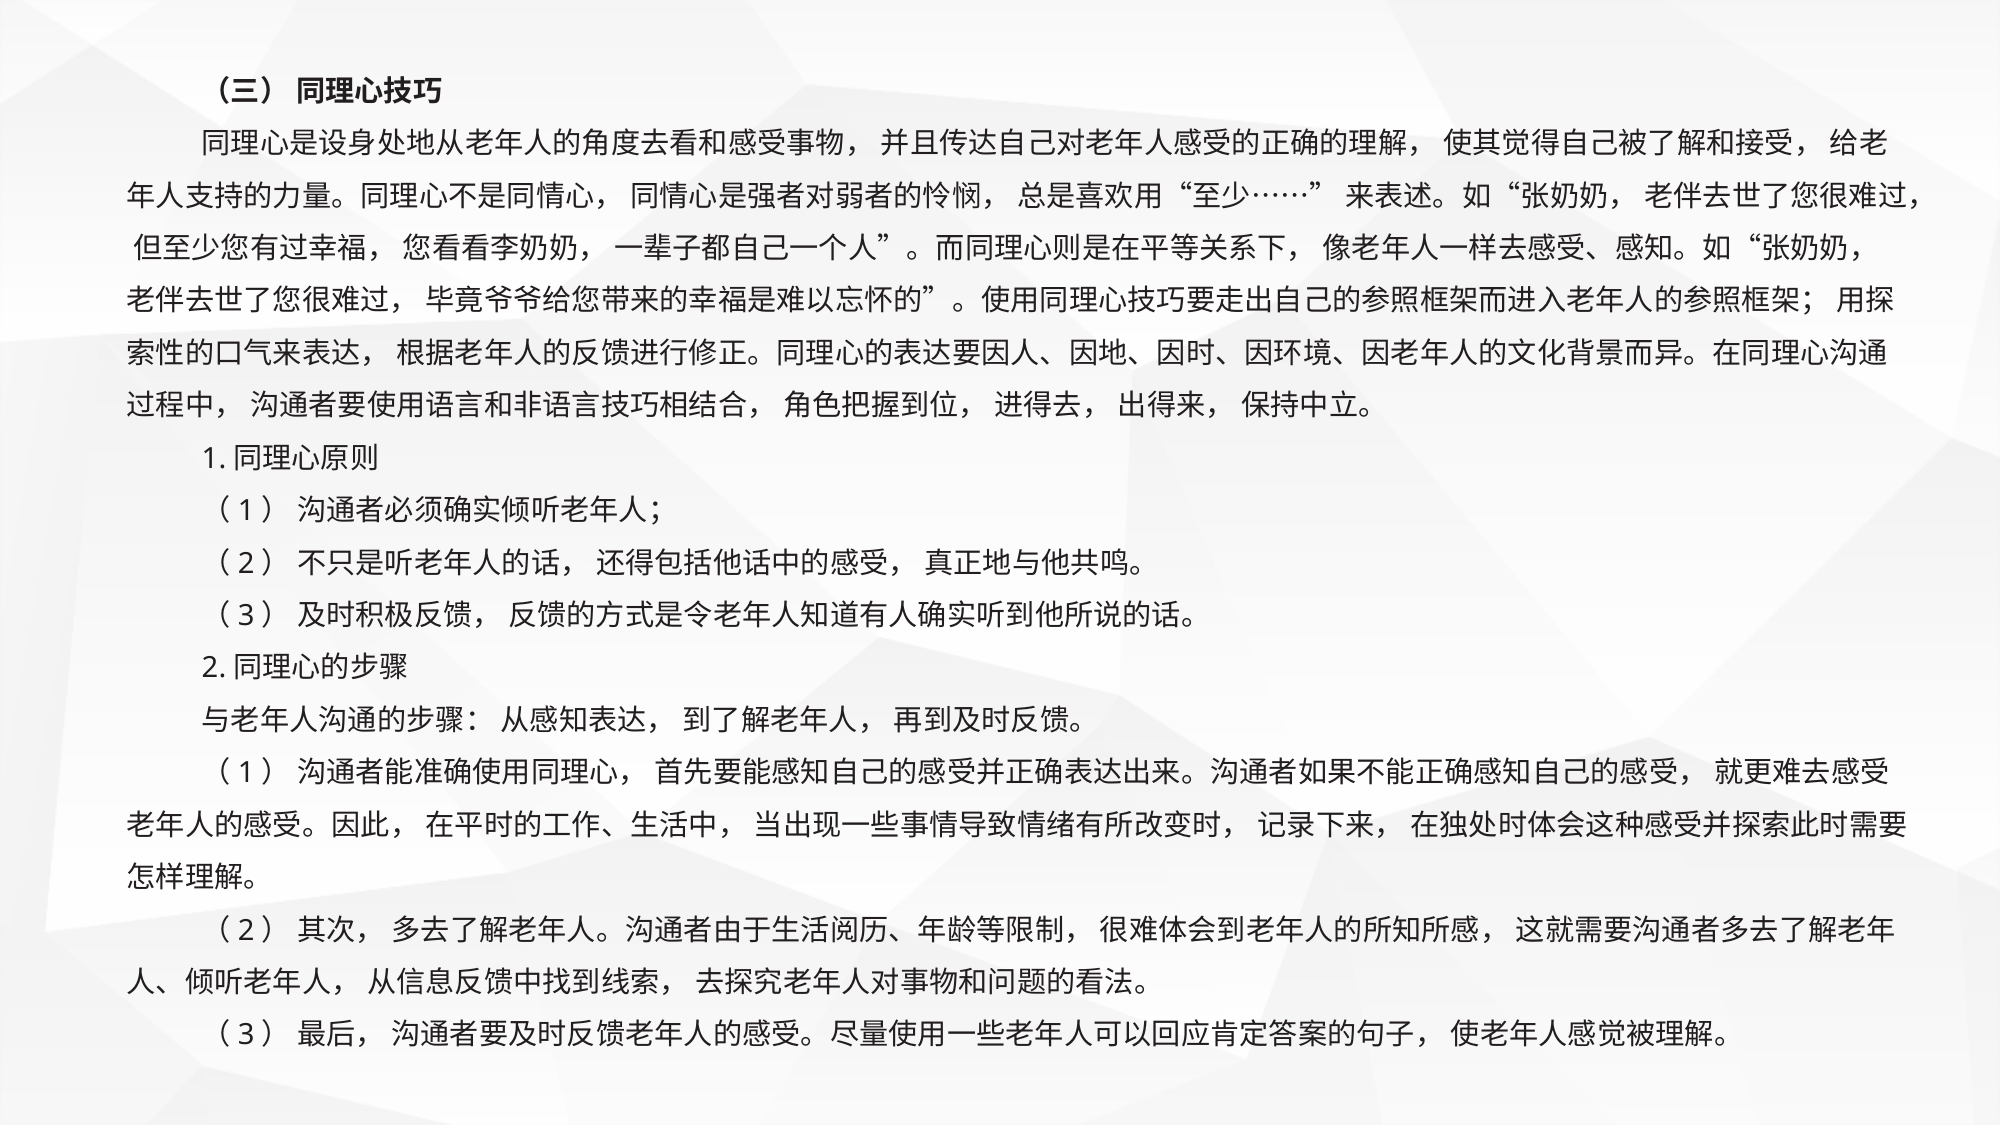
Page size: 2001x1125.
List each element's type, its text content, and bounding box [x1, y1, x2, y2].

picture [0, 0, 2000, 1125]
text_box （三） 同理心技巧 同理心是设身处地从老年人的角度去看和感受事物， 并且传达自己对老年人感受的正确的理解， 使其觉得自己被了解和接受， 给老年人支持的力量。同理心不是同情心， 同情心是强者对弱者的怜悯， 总是喜欢用“至少……” 来表述。如“张奶奶， 老伴去世了您很难过， 但至少您有过幸福， 您看看李奶奶， 一辈子都自己一个人”。而同理心则是在平等关系下， 像老年人一样去感受、感知。如“张奶奶， 老伴去世了您很难过， 毕竟爷爷给您带来的幸福是难以忘怀的”。使用同理心技巧要走出自己的参照框架而进入老年人的参照框架； 用探索性的口气来表达， 根据老年人的反馈进行修正。同理心的表达要因人、因地、因时、因环境、因老年人的文化背景而异。在同理心沟通过程中， 沟通者要使用语言和非语言技巧相结合， 角色把握到位， 进得去， 出得来， 保持中立。 1.同理心原则 （1） 沟通者必须确实倾听老年人； （2） 不只是听老年人的话， 还得包括他话中的感受， 真正地与他共鸣。 （3） 及时积极反馈， 反馈的方式是令老年人知道有人确实听到他所说的话。 2.同理心的步骤 与老年人沟通的步骤： 从感知表达， 到了解老年人， 再到及时反馈。 （1） 沟通者能准确使用同理心， 首先要能感知自己的感受并正确表达出来。沟通者如果不能正确感知自己的感受， 就更难去感受老年人的感受。因此， 在平时的工作、生活中， 当出现一些事情导致情绪有所改变时， 记录下来， 在独处时体会这种感受并探索此时需要怎样理解。 （2） 其次， 多去了解老年人。沟通者由于生活阅历、年龄等限制， 很难体会到老年人的所知所感， 这就需要沟通者多去了解老年人、倾听老年人， 从信息反馈中找到线索， 去探究老年人对事物和问题的看法。 （3） 最后， 沟通者要及时反馈老年人的感受。尽量使用一些老年人可以回应肯定答案的句子， 使老年人感觉被理解。 [111, 47, 1926, 1059]
